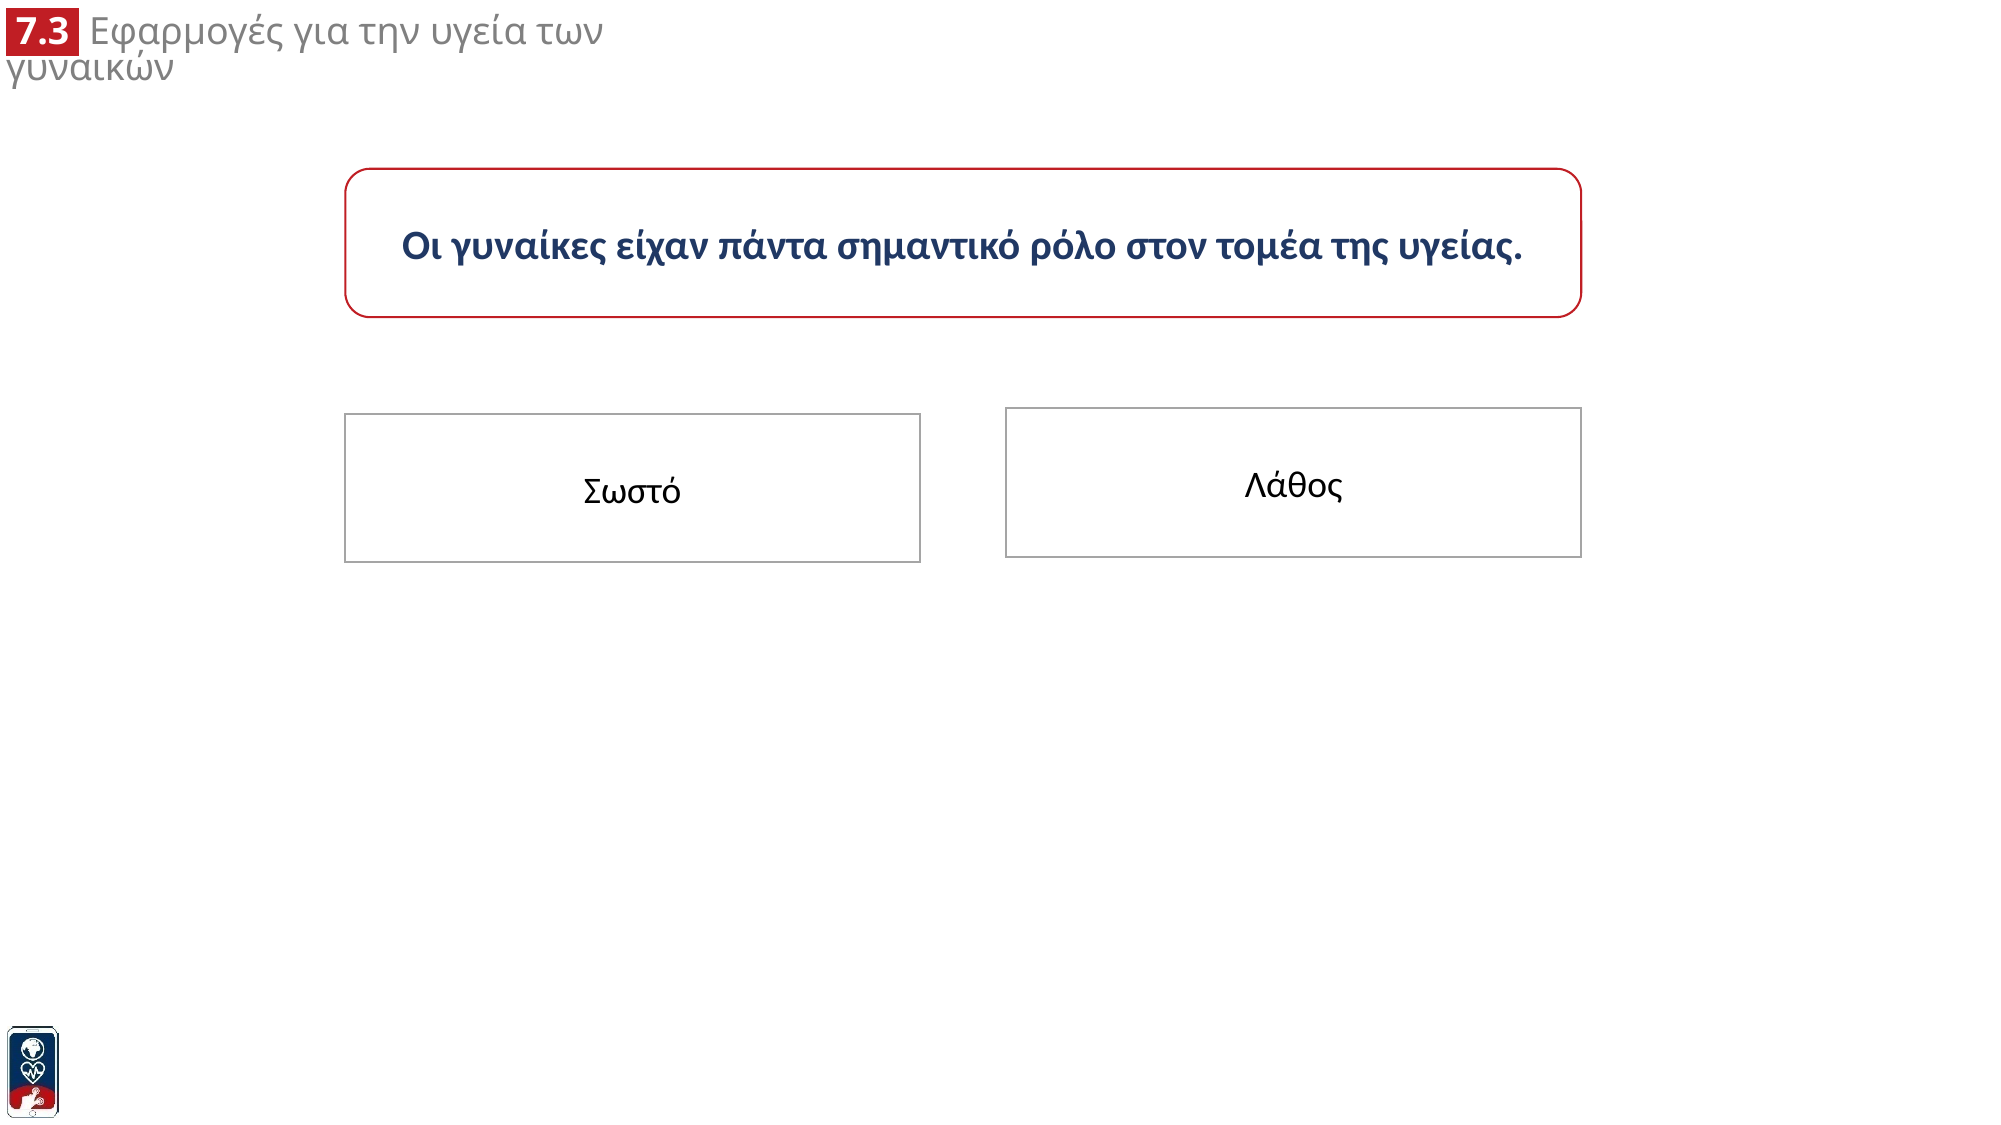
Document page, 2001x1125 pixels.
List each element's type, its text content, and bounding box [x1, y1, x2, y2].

text_box Λάθος [1005, 407, 1582, 558]
text_box Σωστό [344, 413, 921, 563]
picture [7, 1026, 59, 1118]
text_box Οι γυναίκες είχαν πάντα σημαντικό ρόλο στον τομέα της υγείας. [344, 167, 1583, 319]
